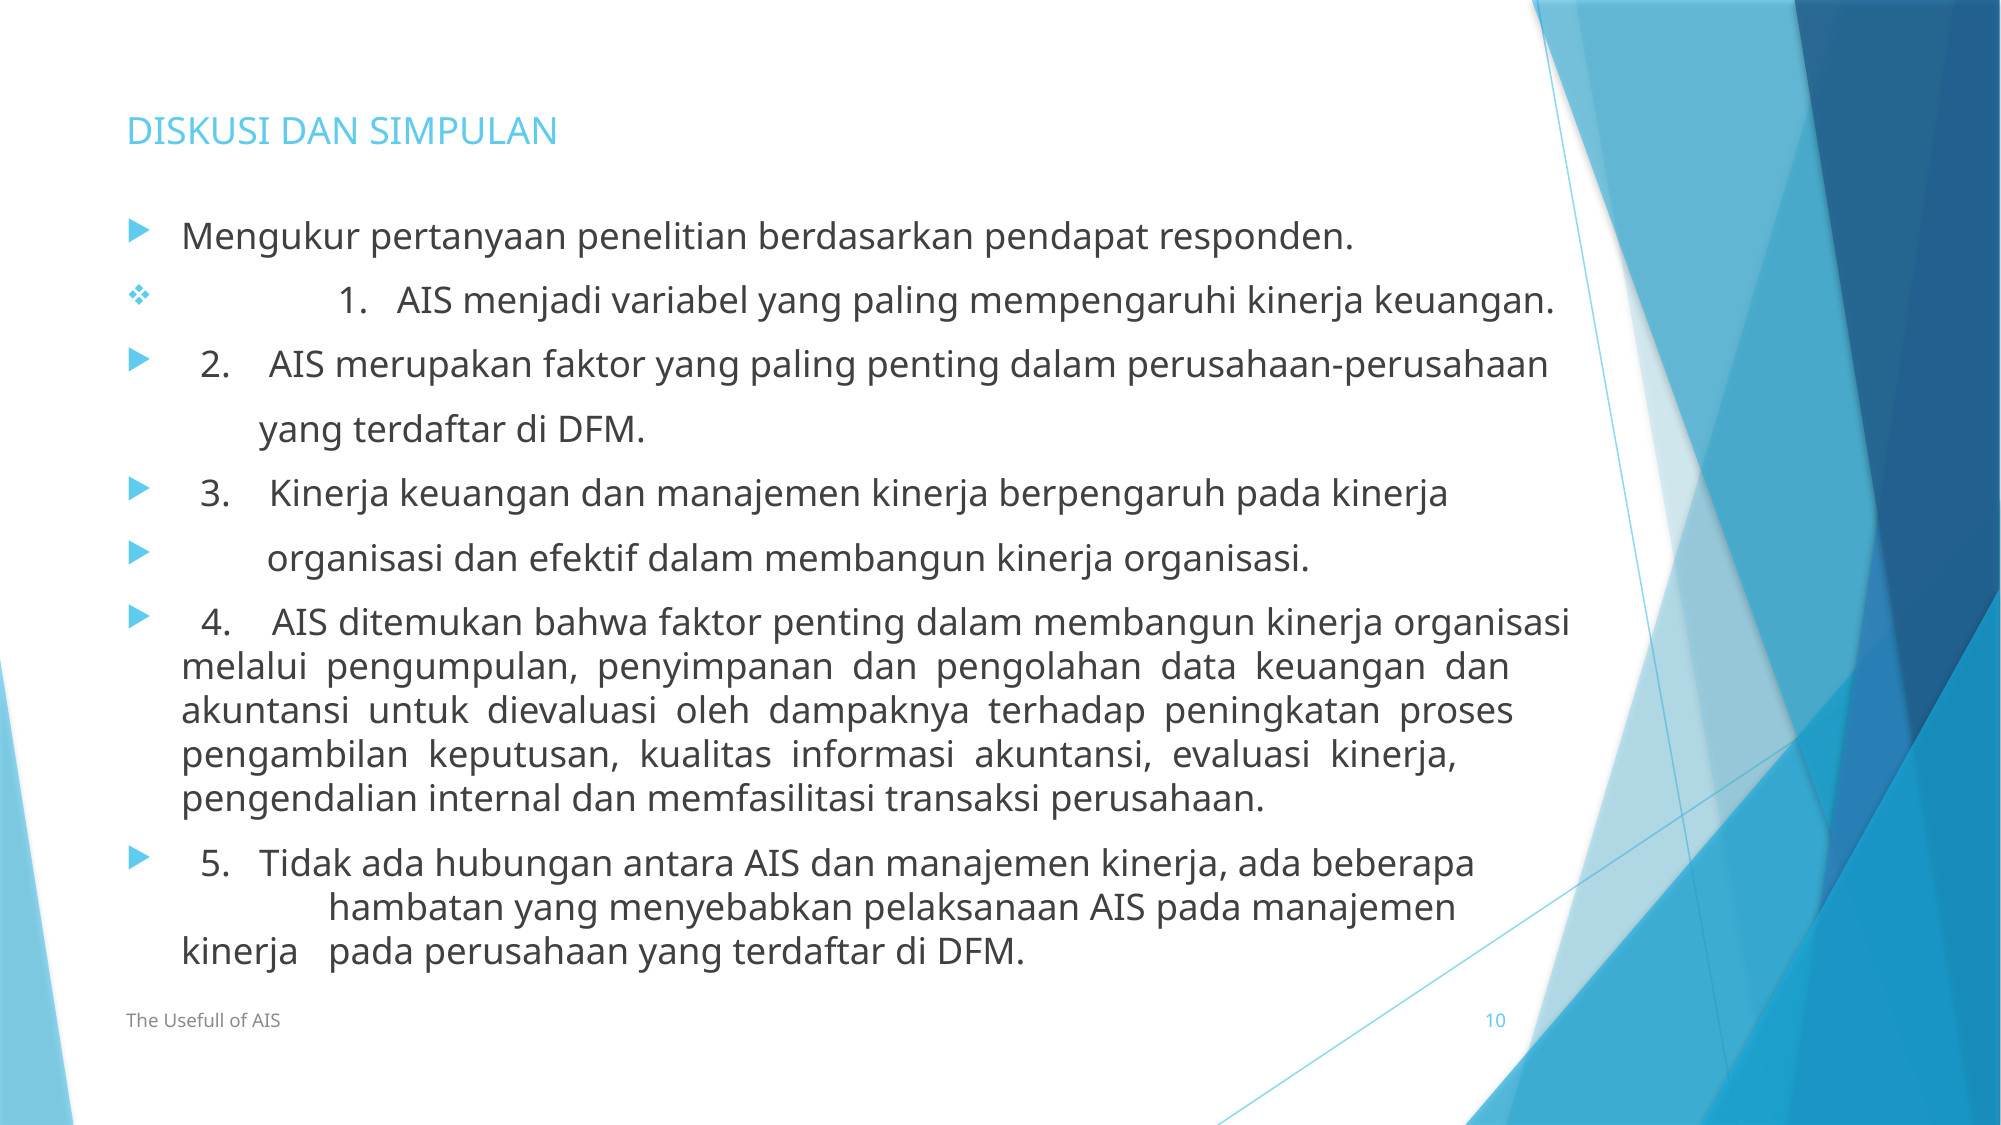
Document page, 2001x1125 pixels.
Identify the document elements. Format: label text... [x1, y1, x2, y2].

slide_number 10 [1409, 991, 1522, 1051]
list Mengukur pertanyaan penelitian berdasarkan pendapat responden. 1. AIS menjadi variabel yang paling mempengaruhi kinerja keuangan. 2. AIS merupakan faktor yang paling penting dalam perusahaan-perusahaan yang terdaftar di DFM. 3. Kinerja keuangan dan manajemen kinerja berpengaruh pada kinerja organisasi dan efektif dalam membangun kinerja organisasi. 4. AIS ditemukan bahwa faktor penting dalam membangun kinerja organisasi melalui pengumpulan, penyimpanan dan pengolahan data keuangan dan akuntansi untuk dievaluasi oleh dampaknya terhadap peningkatan proses pengambilan keputusan, kualitas informasi akuntansi, evaluasi kinerja, pengendalian internal dan memfasilitasi transaksi perusahaan. 5. Tidak ada hubungan antara AIS dan manajemen kinerja, ada beberapa hambatan yang menyebabkan pelaksanaan AIS pada manajemen kinerja pada perusahaan yang terdaftar di DFM. [111, 204, 1587, 991]
footer The Usefull of AIS [111, 991, 1145, 1051]
title DISKUSI DAN SIMPULAN [111, 99, 1522, 161]
